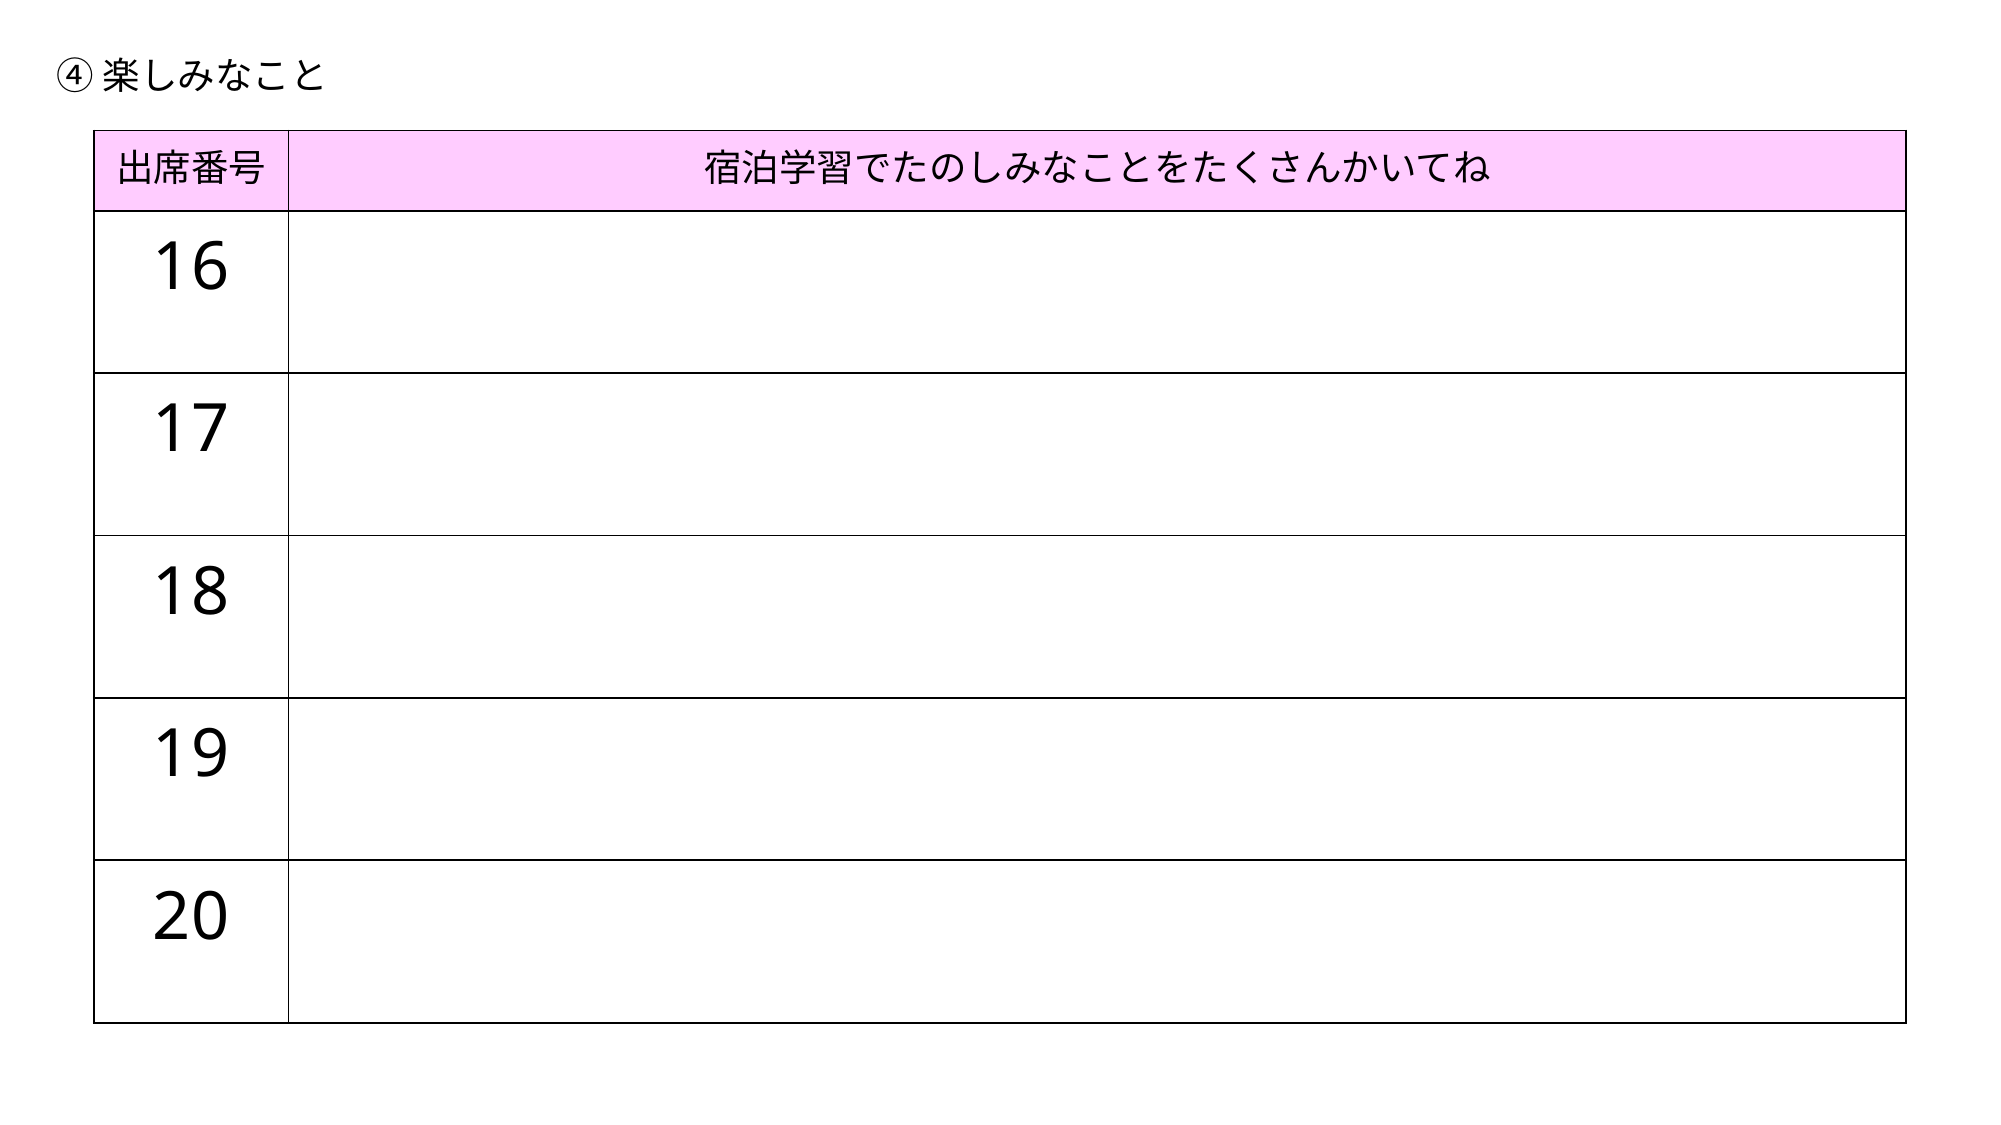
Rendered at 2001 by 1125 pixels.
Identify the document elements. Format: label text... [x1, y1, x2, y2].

table_cell [289, 374, 1905, 535]
table_cell 19 [95, 699, 288, 859]
table_cell 16 [95, 212, 288, 372]
table_cell [289, 212, 1905, 372]
text_box ④楽しみなこと [41, 44, 464, 105]
table_header 出席番号 [95, 131, 288, 210]
table_cell 17 [95, 374, 288, 535]
table_cell [289, 536, 1905, 697]
table_cell 18 [95, 536, 288, 697]
table_cell 20 [95, 861, 288, 1022]
table_header 宿泊学習でたのしみなことをたくさんかいてね [289, 131, 1905, 210]
table_cell [289, 861, 1905, 1022]
table_cell [289, 699, 1905, 859]
